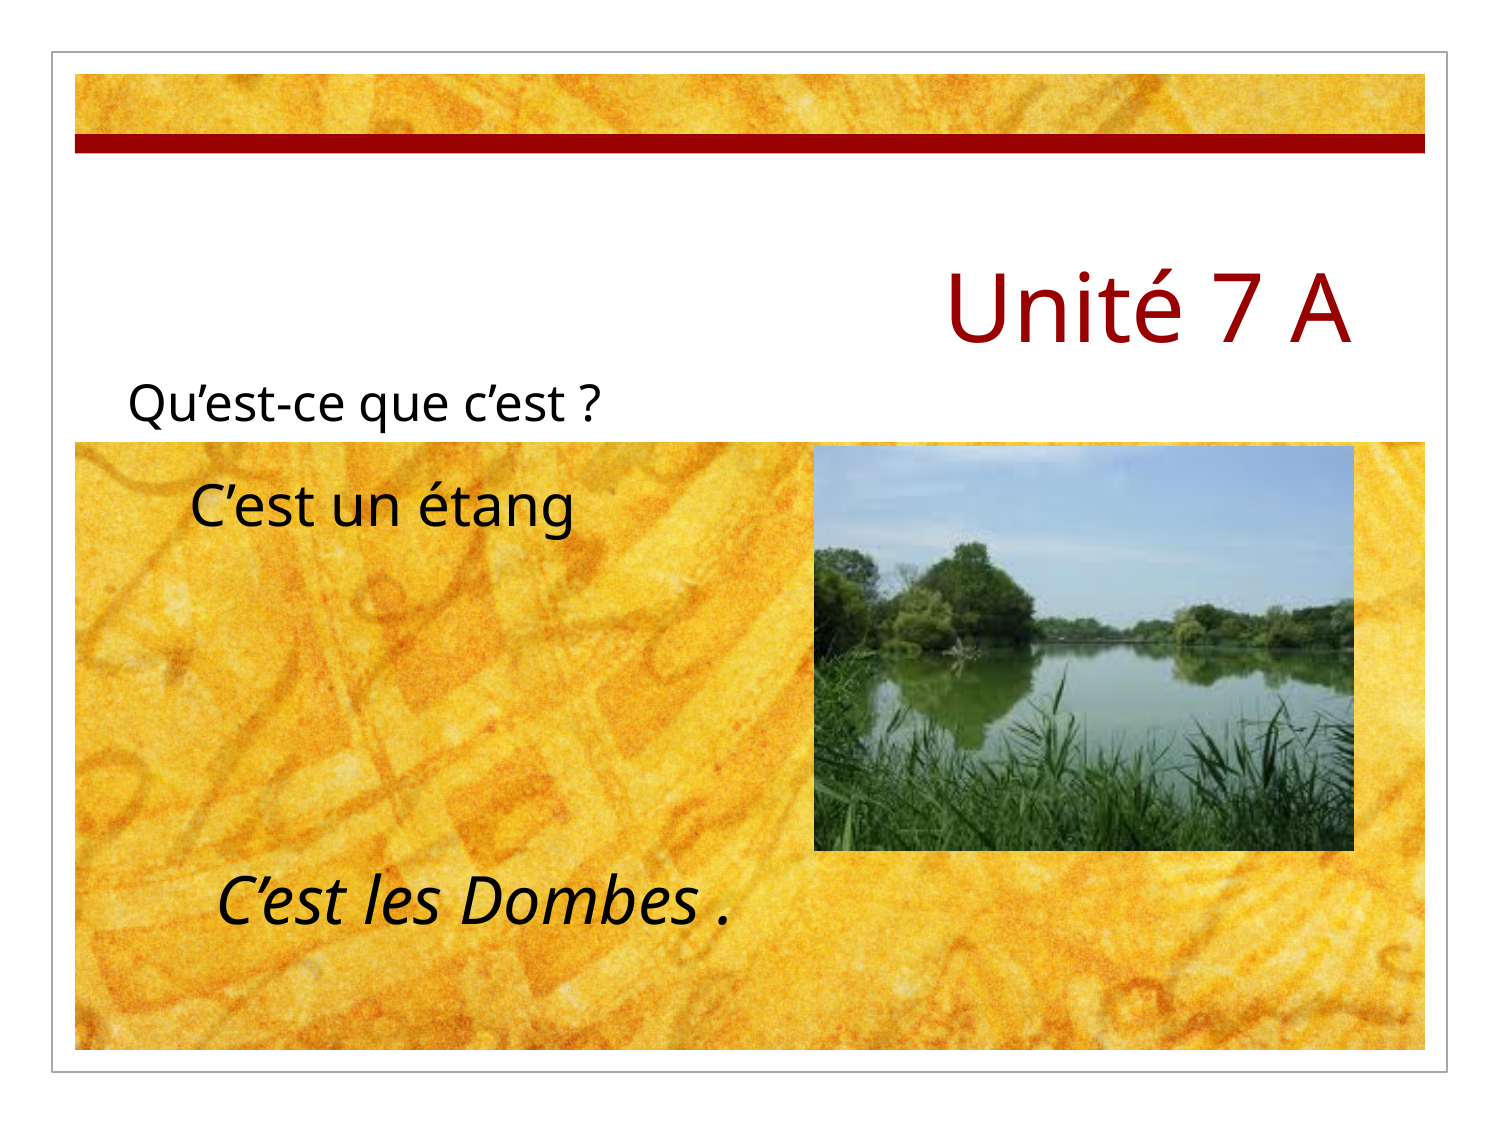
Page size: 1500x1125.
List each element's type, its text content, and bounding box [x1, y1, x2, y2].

picture [75, 442, 1425, 1050]
title Unité 7 A [112, 158, 1392, 362]
text_box C’est les Dombes . [200, 850, 768, 946]
subtitle Qu’est-ce que c’est ? [112, 362, 1392, 439]
text_box C’est un étang [175, 460, 594, 616]
picture [75, 74, 1425, 134]
